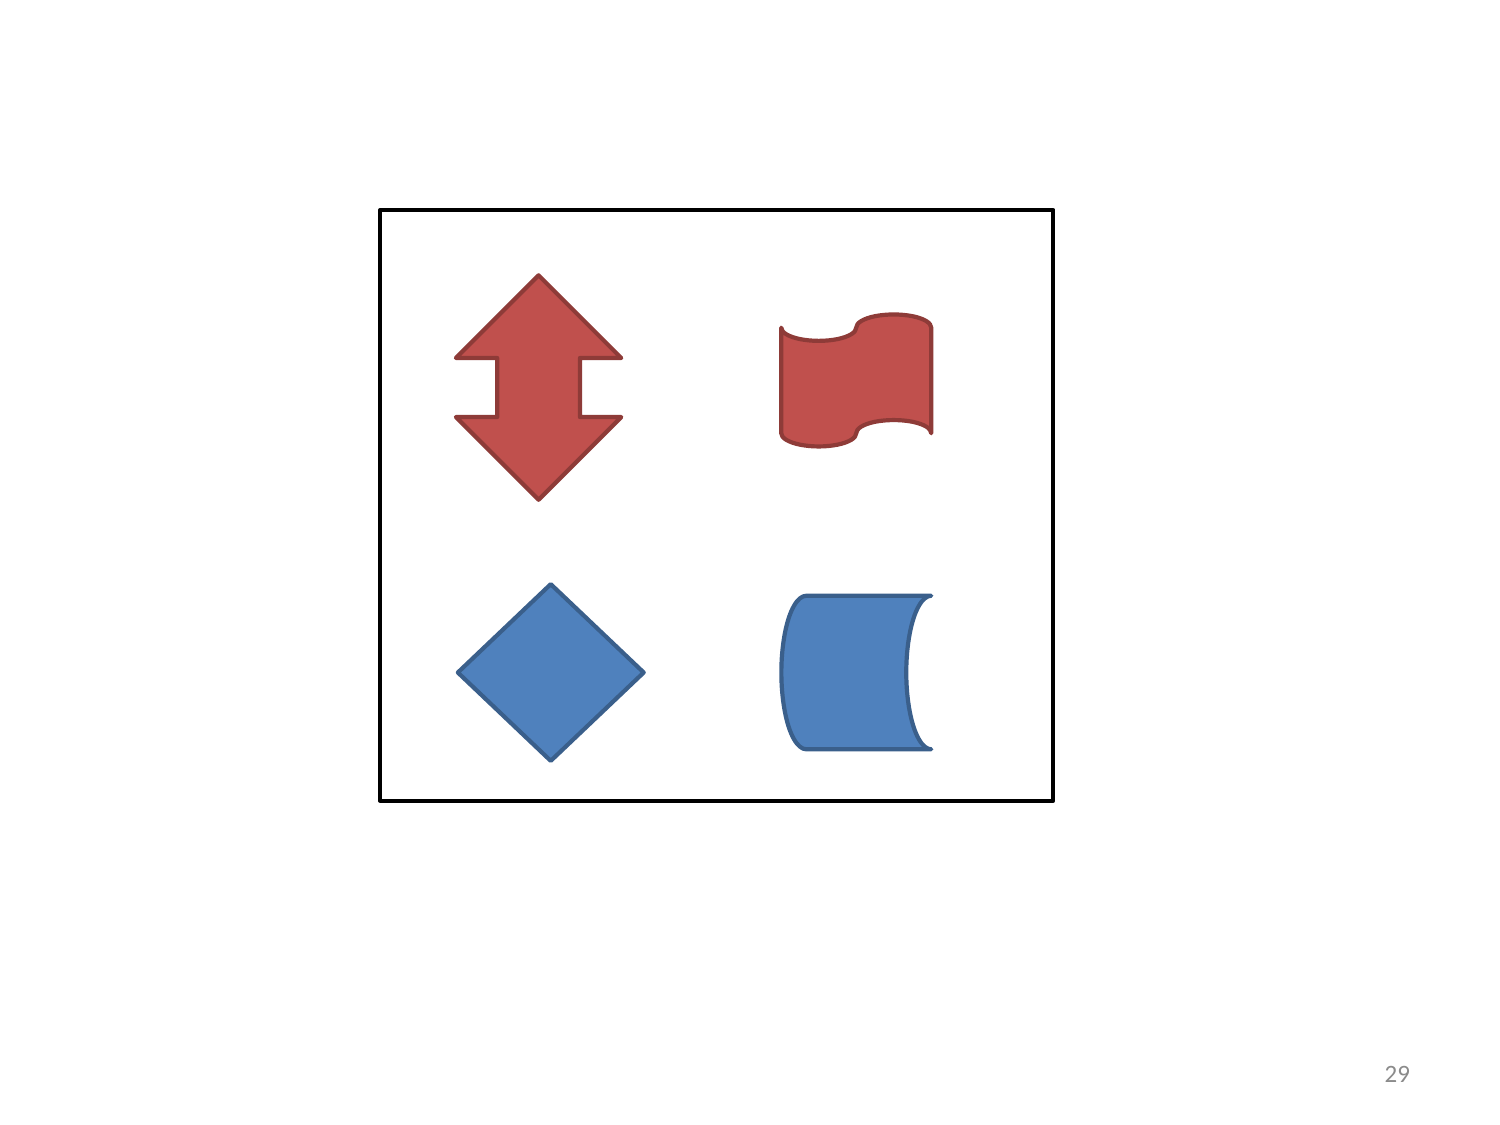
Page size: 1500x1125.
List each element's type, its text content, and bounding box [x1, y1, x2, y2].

text_box [455, 582, 646, 763]
text_box [779, 312, 934, 449]
slide_number 29 [1074, 1042, 1425, 1103]
text_box [453, 273, 624, 502]
text_box [378, 208, 1055, 803]
text_box [779, 593, 934, 752]
